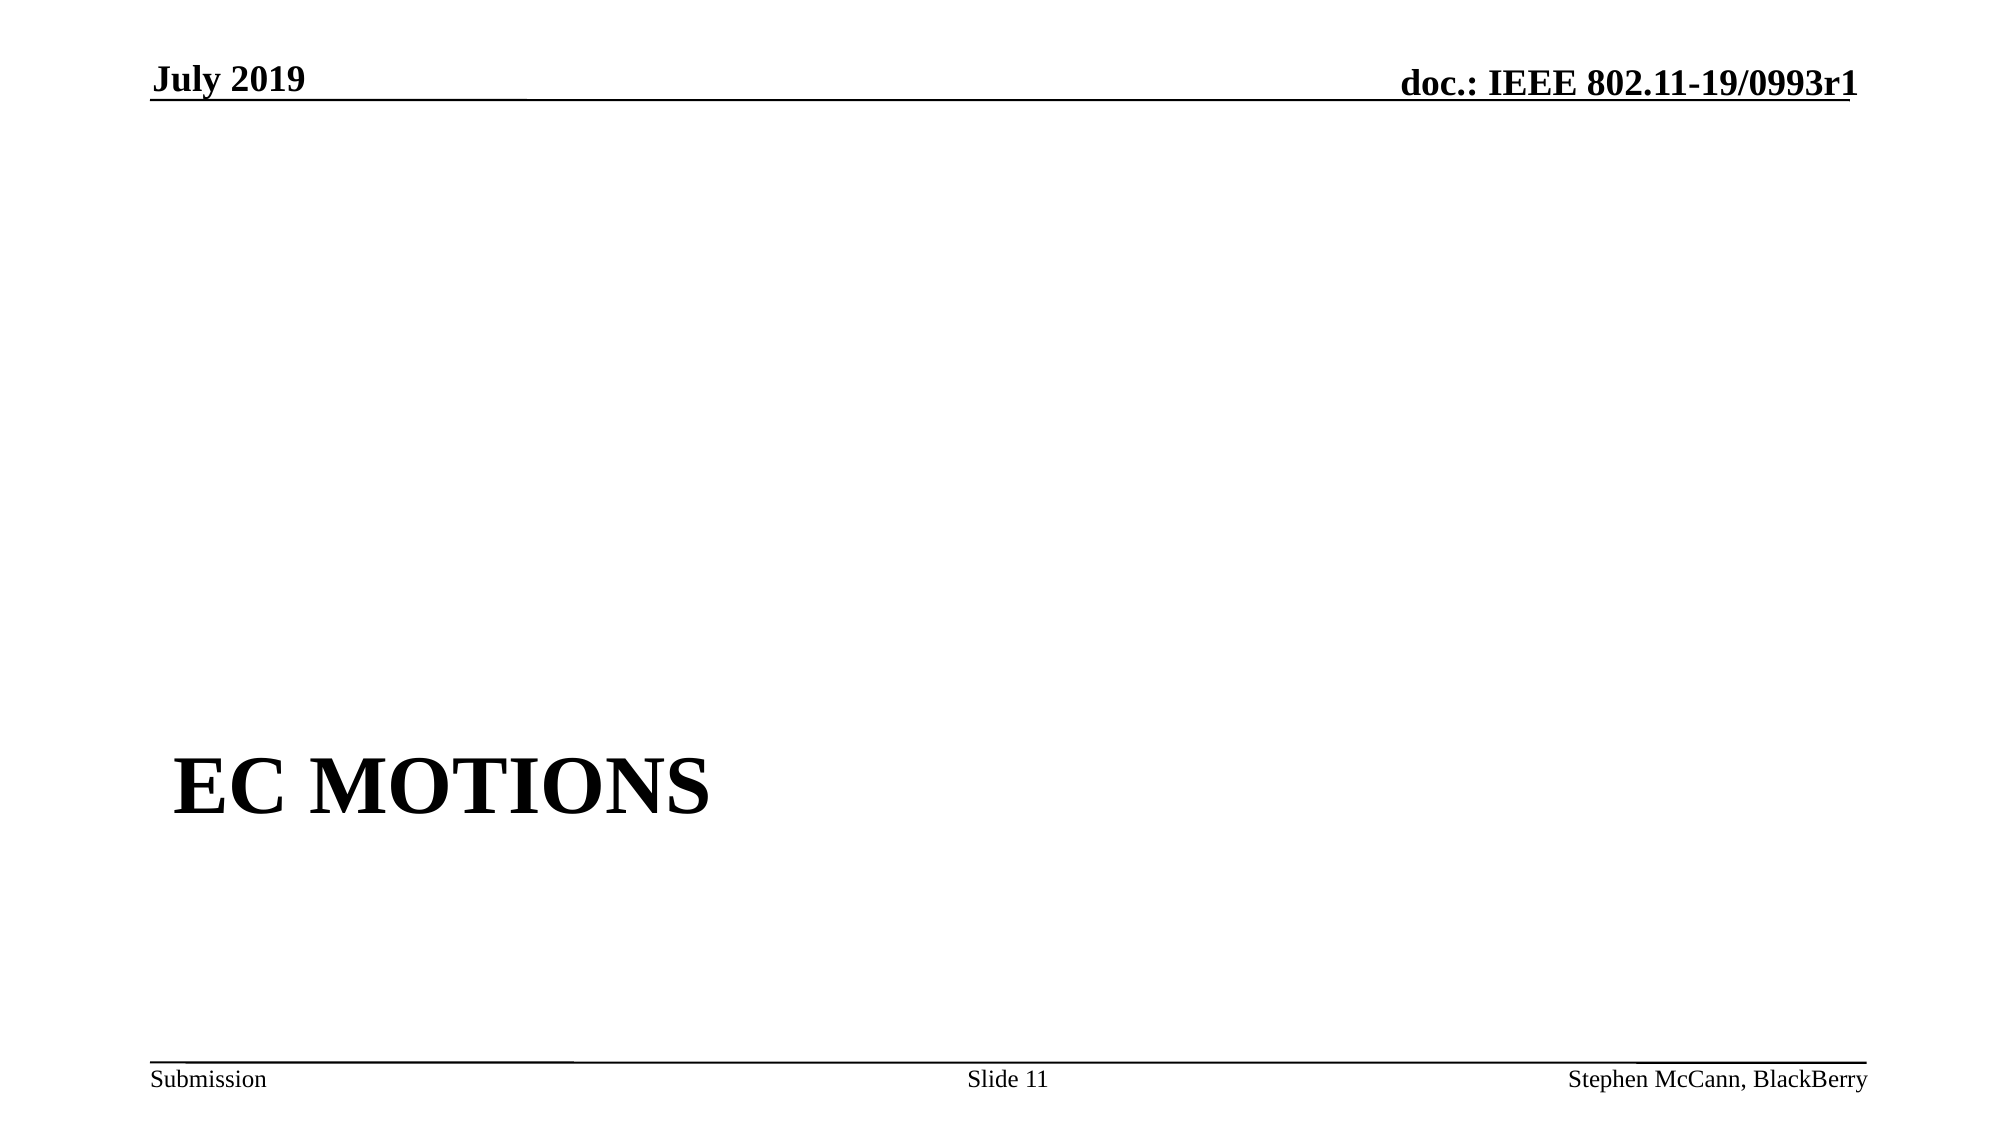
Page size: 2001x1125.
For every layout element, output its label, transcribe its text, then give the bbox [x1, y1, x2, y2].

title EC Motions [157, 722, 1859, 947]
slide_number Slide 11 [950, 1061, 1067, 1123]
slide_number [152, 54, 563, 100]
footer Stephen McCann, BlackBerry [1171, 1061, 1869, 1093]
